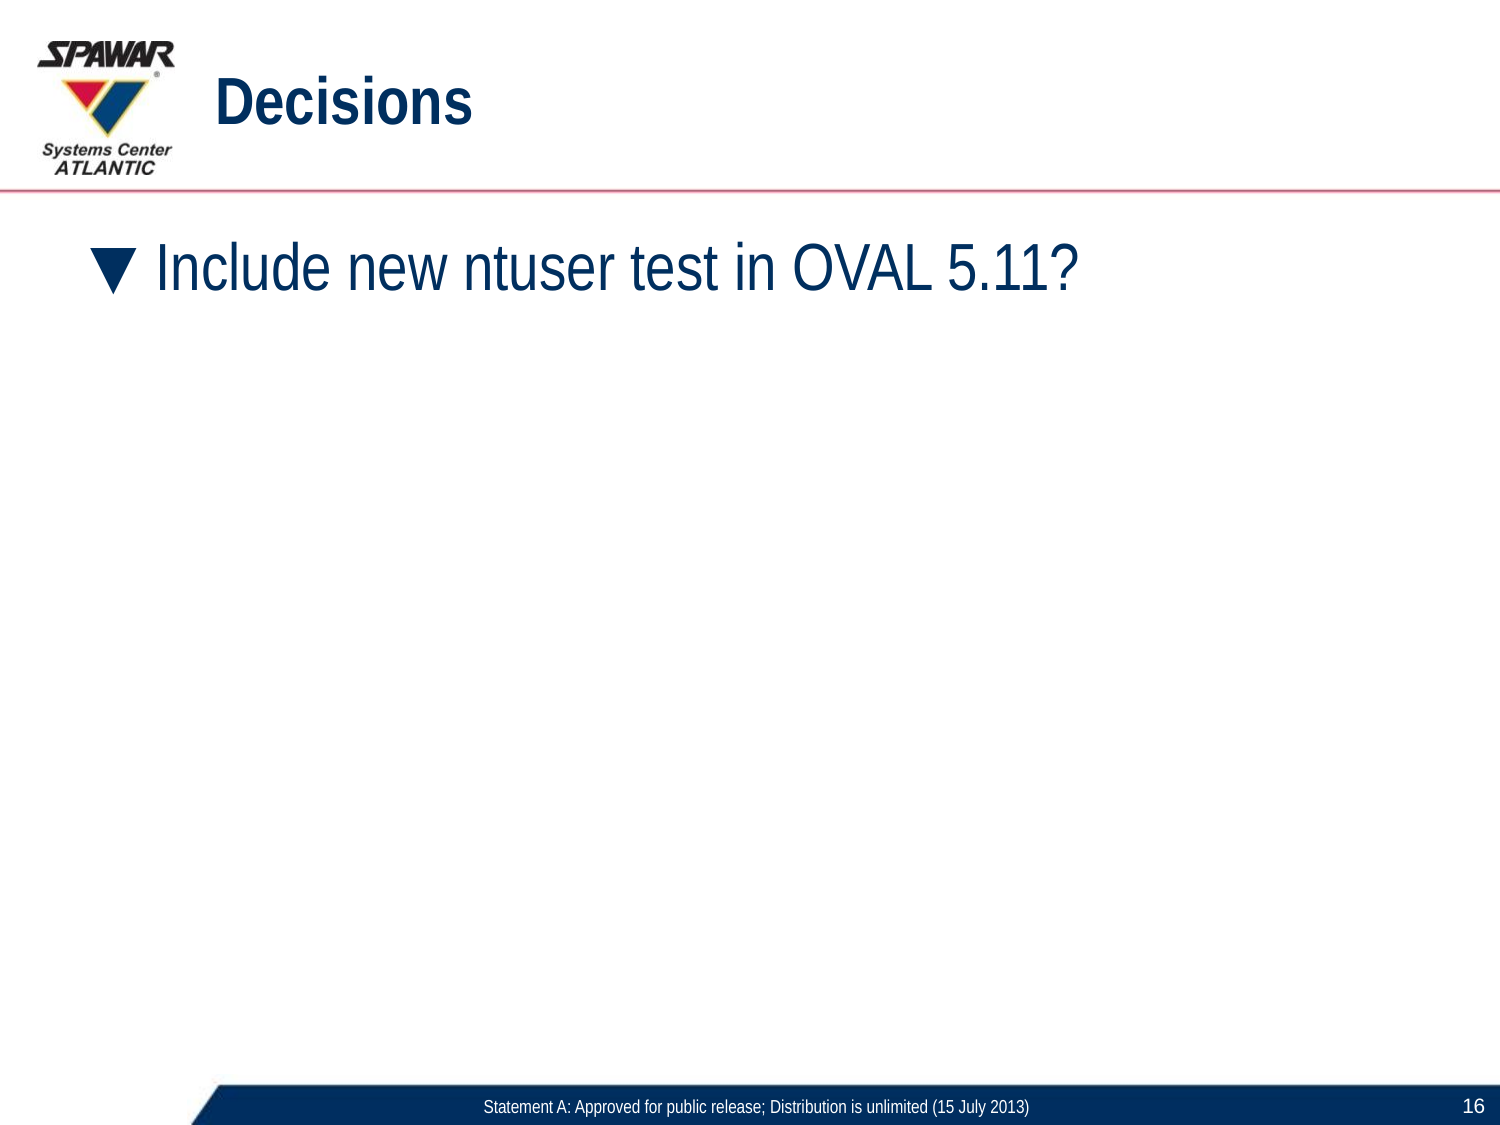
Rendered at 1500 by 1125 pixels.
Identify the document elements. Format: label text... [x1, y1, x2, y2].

title Decisions [199, 32, 1426, 176]
picture [187, 1074, 1500, 1125]
picture [37, 41, 175, 175]
list Include new ntuser test in OVAL 5.11? [74, 224, 1401, 1001]
picture [0, 187, 1500, 200]
